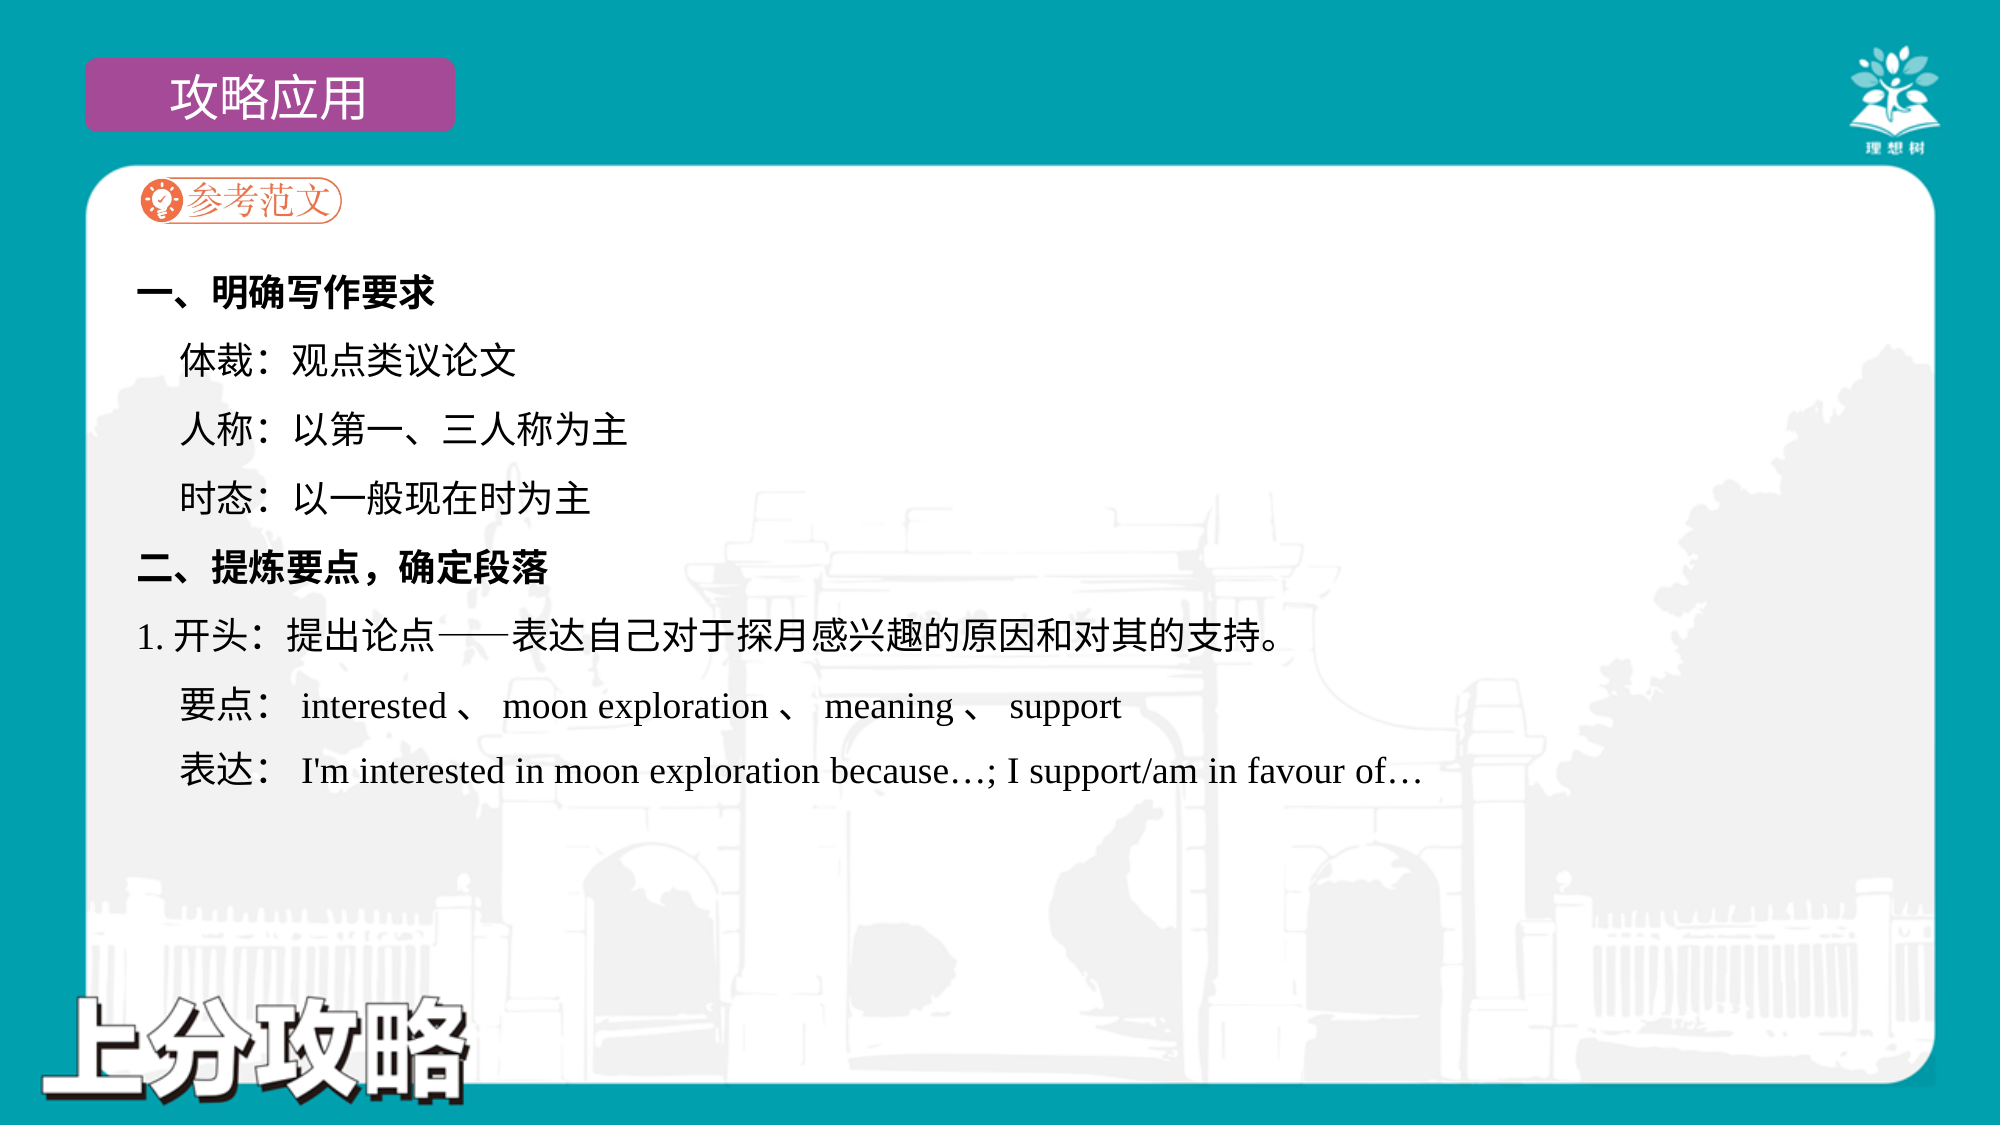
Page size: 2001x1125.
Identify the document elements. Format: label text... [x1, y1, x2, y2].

picture [0, 0, 2000, 1125]
text_box 一、明确写作要求 体裁：观点类议论文 人称：以第一、三人称为主 时态：以一般现在时为主 二、提炼要点，确定段落 1.开头：提出论点——表达自己对于探月感兴趣的原因和对其的支持。 要点：interested、moon exploration、meaning、support 表达：I'm interested in moon exploration because…; I support/am in favour of… [136, 244, 1865, 783]
